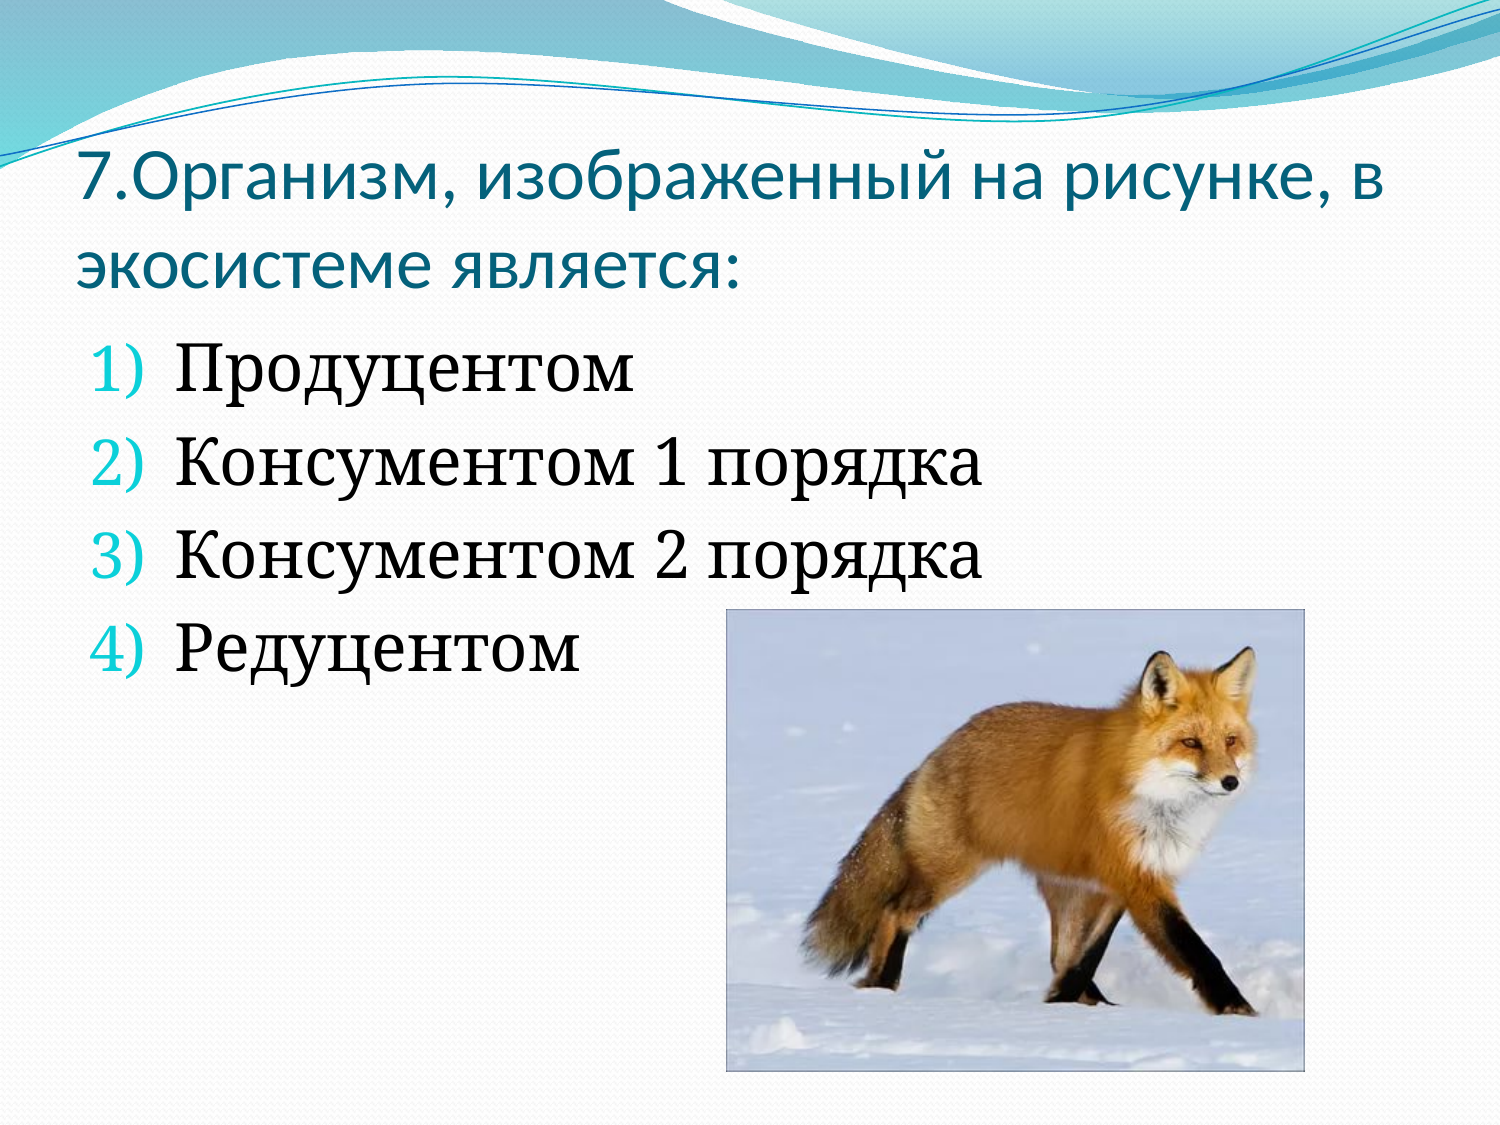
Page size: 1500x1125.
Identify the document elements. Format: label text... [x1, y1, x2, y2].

title 7.Организм, изображенный на рисунке, в экосистеме является: [75, 115, 1425, 303]
list Продуцентом Консументом 1 порядка Консументом 2 порядка Редуцентом [75, 317, 1425, 1038]
picture [726, 609, 1305, 1073]
